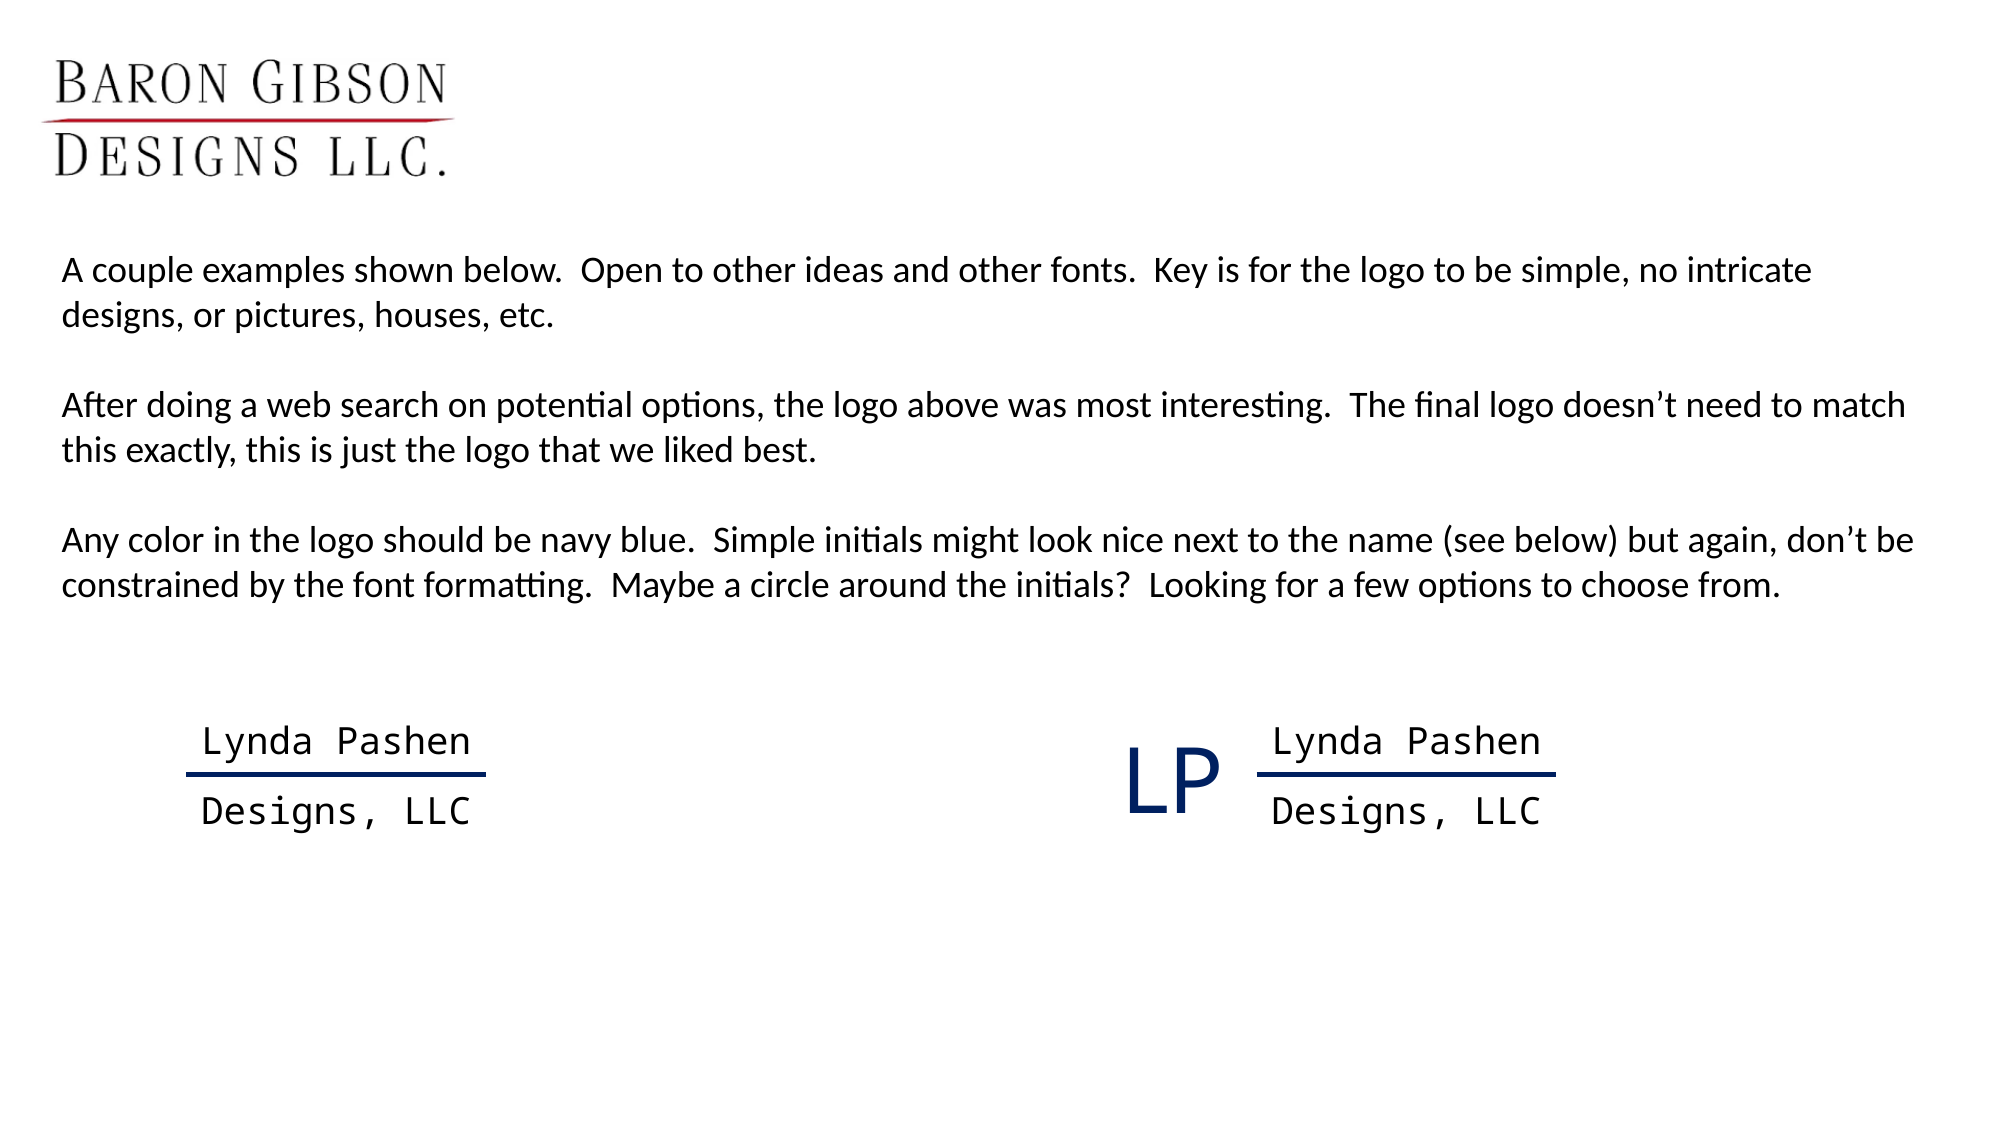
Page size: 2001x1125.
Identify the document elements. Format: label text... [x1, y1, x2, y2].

picture [21, 58, 479, 178]
text_box Lynda Pashen Designs, LLC [1256, 709, 1557, 840]
text_box A couple examples shown below. Open to other ideas and other fonts. Key is for the logo to be simple, no intricate designs, or pictures, houses, etc. After doing a web search on potential options, the logo above was most interesting. The final logo doesn’t need to match this exactly, this is just the logo that we liked best. Any color in the logo should be navy blue. Simple initials might look nice next to the name (see below) but again, don’t be constrained by the font formatting. Maybe a circle around the initials? Looking for a few options to choose from. [46, 237, 1956, 613]
text_box LP [1106, 714, 1256, 839]
text_box Lynda Pashen Designs, LLC [186, 777, 486, 840]
text_box Lynda Pashen Designs, LLC [186, 709, 486, 772]
